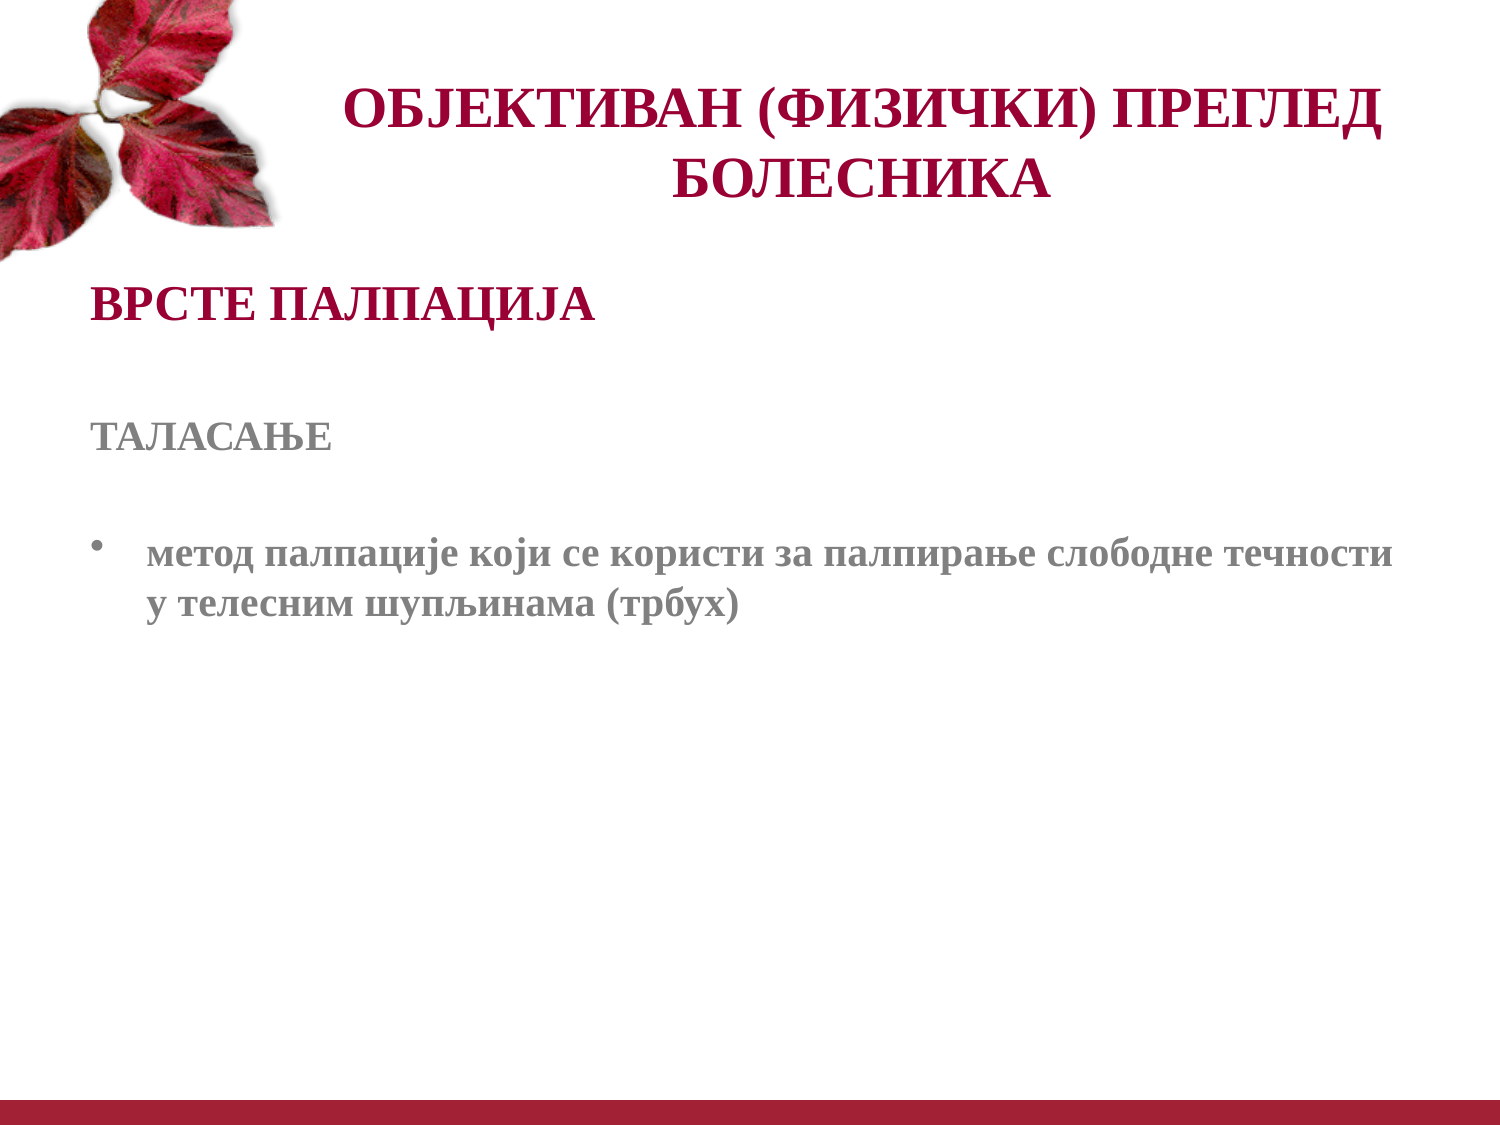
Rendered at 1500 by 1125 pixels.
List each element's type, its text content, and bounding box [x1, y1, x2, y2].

list ВРСТЕ ПАЛПАЦИЈА ТАЛАСАЊЕ метод палпације који се користи за палпирање слободне течности у телесним шупљинама (трбух) [74, 262, 1426, 1006]
title ОБЈЕКТИВАН (ФИЗИЧКИ) ПРЕГЛЕД БОЛЕСНИКА [289, 44, 1436, 233]
picture [0, 0, 295, 273]
